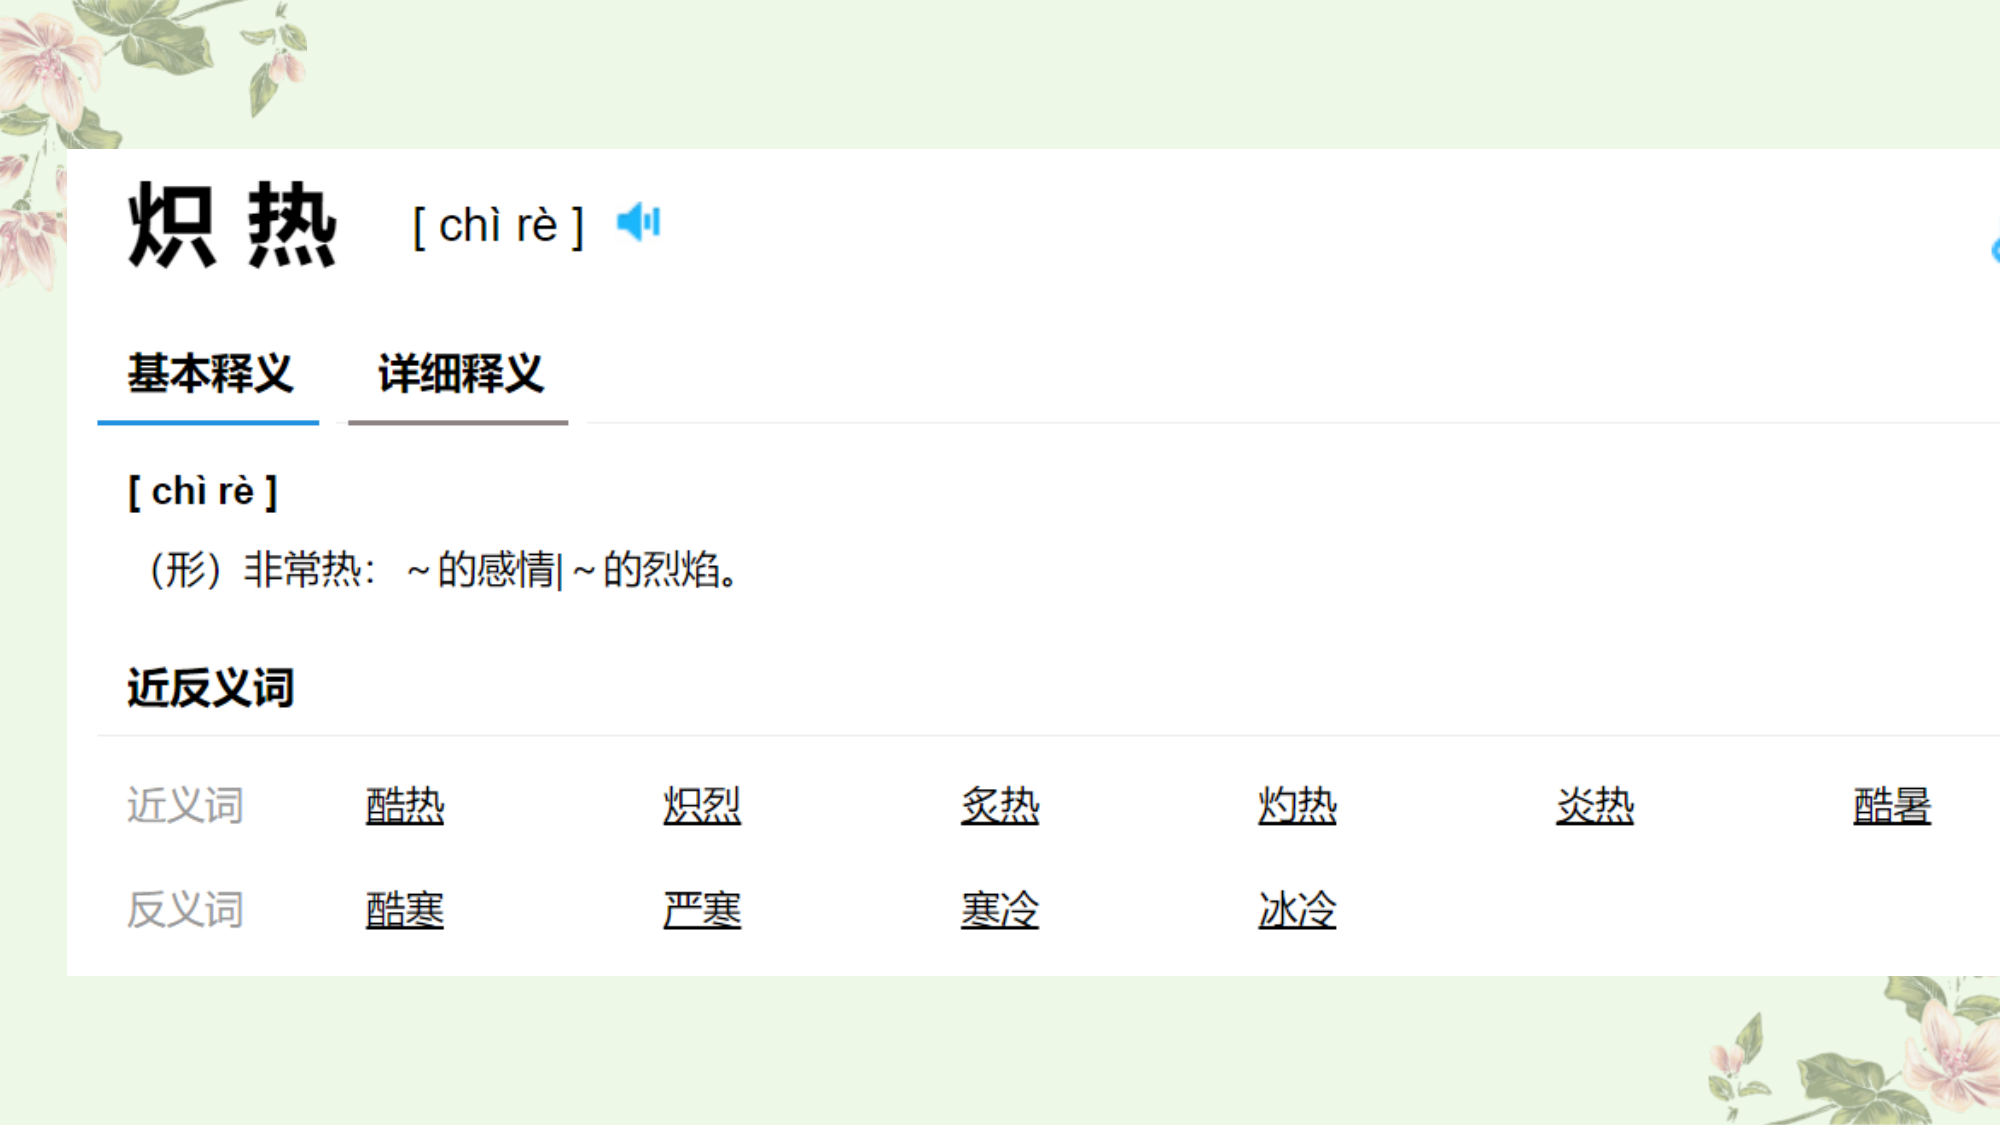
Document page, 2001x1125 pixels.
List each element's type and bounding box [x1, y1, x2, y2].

picture [1708, 976, 2000, 1125]
list [67, 149, 2000, 976]
picture [0, 0, 307, 292]
